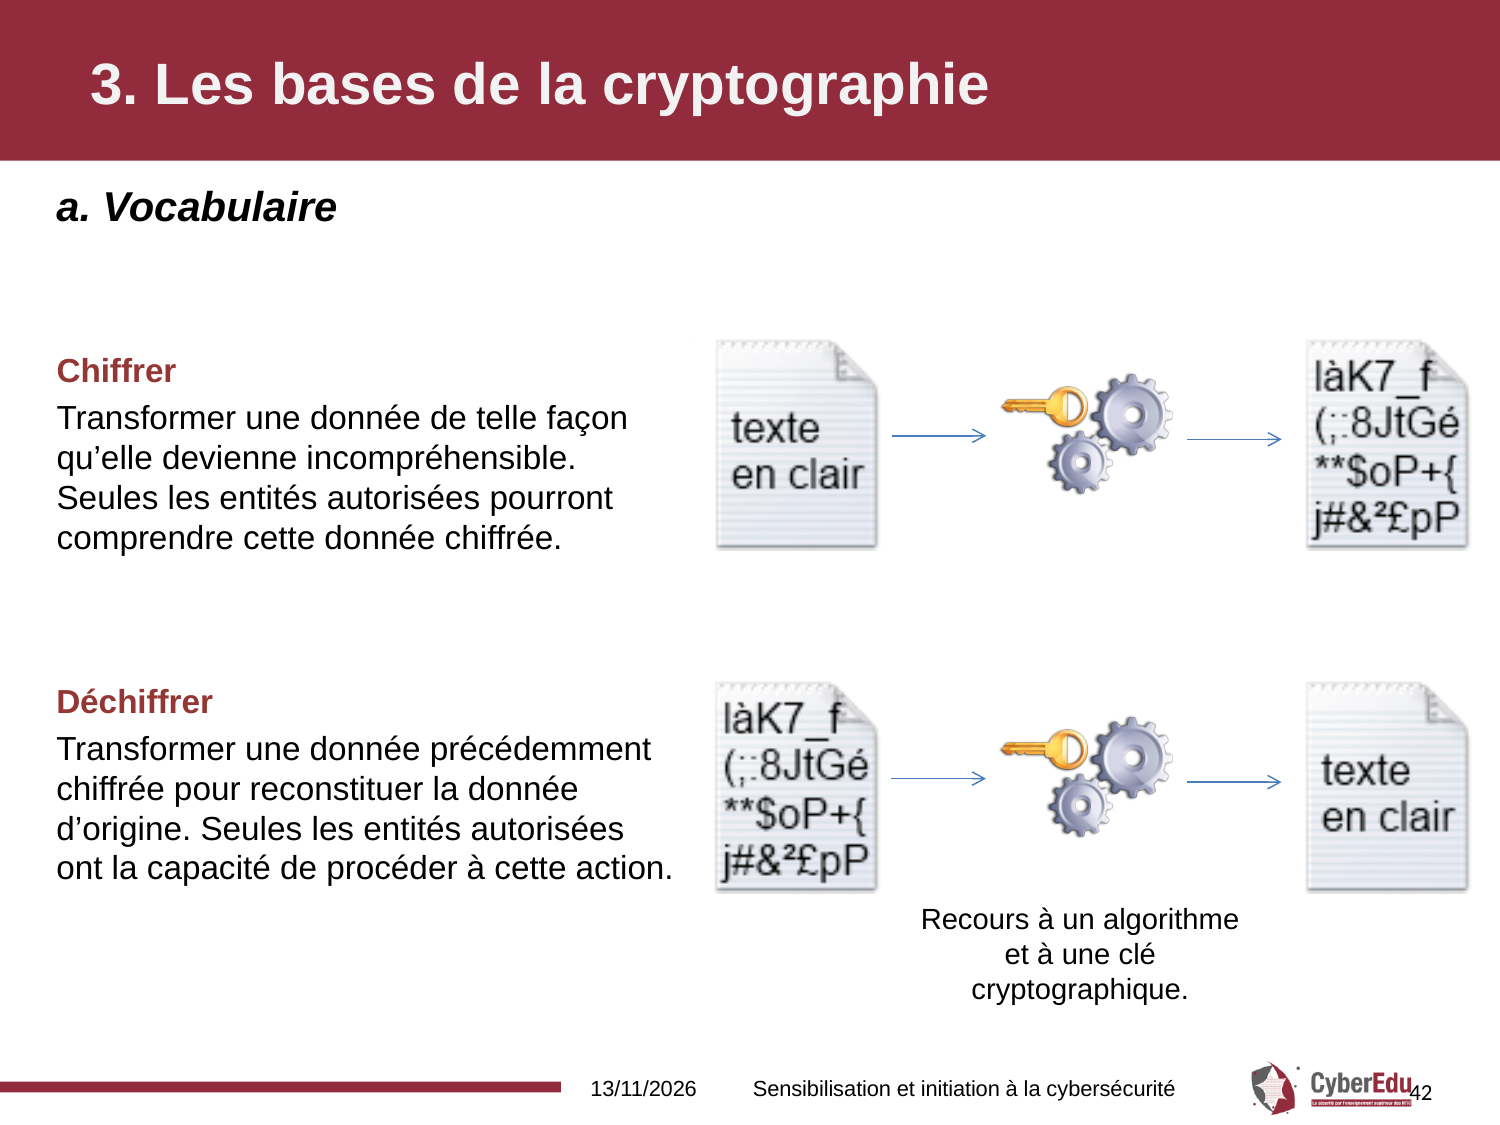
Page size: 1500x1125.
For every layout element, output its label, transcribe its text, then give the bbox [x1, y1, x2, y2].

picture [998, 702, 1176, 844]
picture [1281, 337, 1495, 551]
title 3. Les bases de la cryptographie [75, 1, 1425, 161]
text_box Recours à un algorithme et à une clé cryptographique. [903, 893, 1258, 993]
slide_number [561, 1057, 727, 1118]
footer Sensibilisation et initiation à la cybersécurité [738, 1057, 1236, 1118]
picture [1281, 680, 1495, 894]
picture [690, 680, 904, 894]
picture [690, 337, 904, 551]
picture [1246, 1060, 1412, 1115]
text_box a. Vocabulaire [41, 172, 1471, 268]
text_box Chiffrer Transformer une donnée de telle façon qu’elle devienne incompréhensible. Seules les entités autorisées pourront comprendre cette donnée chiffrée. [41, 342, 692, 598]
text_box Déchiffrer Transformer une donnée précédemment chiffrée pour reconstituer la donnée d’origine. Seules les entités autorisées ont la capacité de procéder à cette action. [41, 672, 691, 929]
picture [999, 360, 1176, 501]
